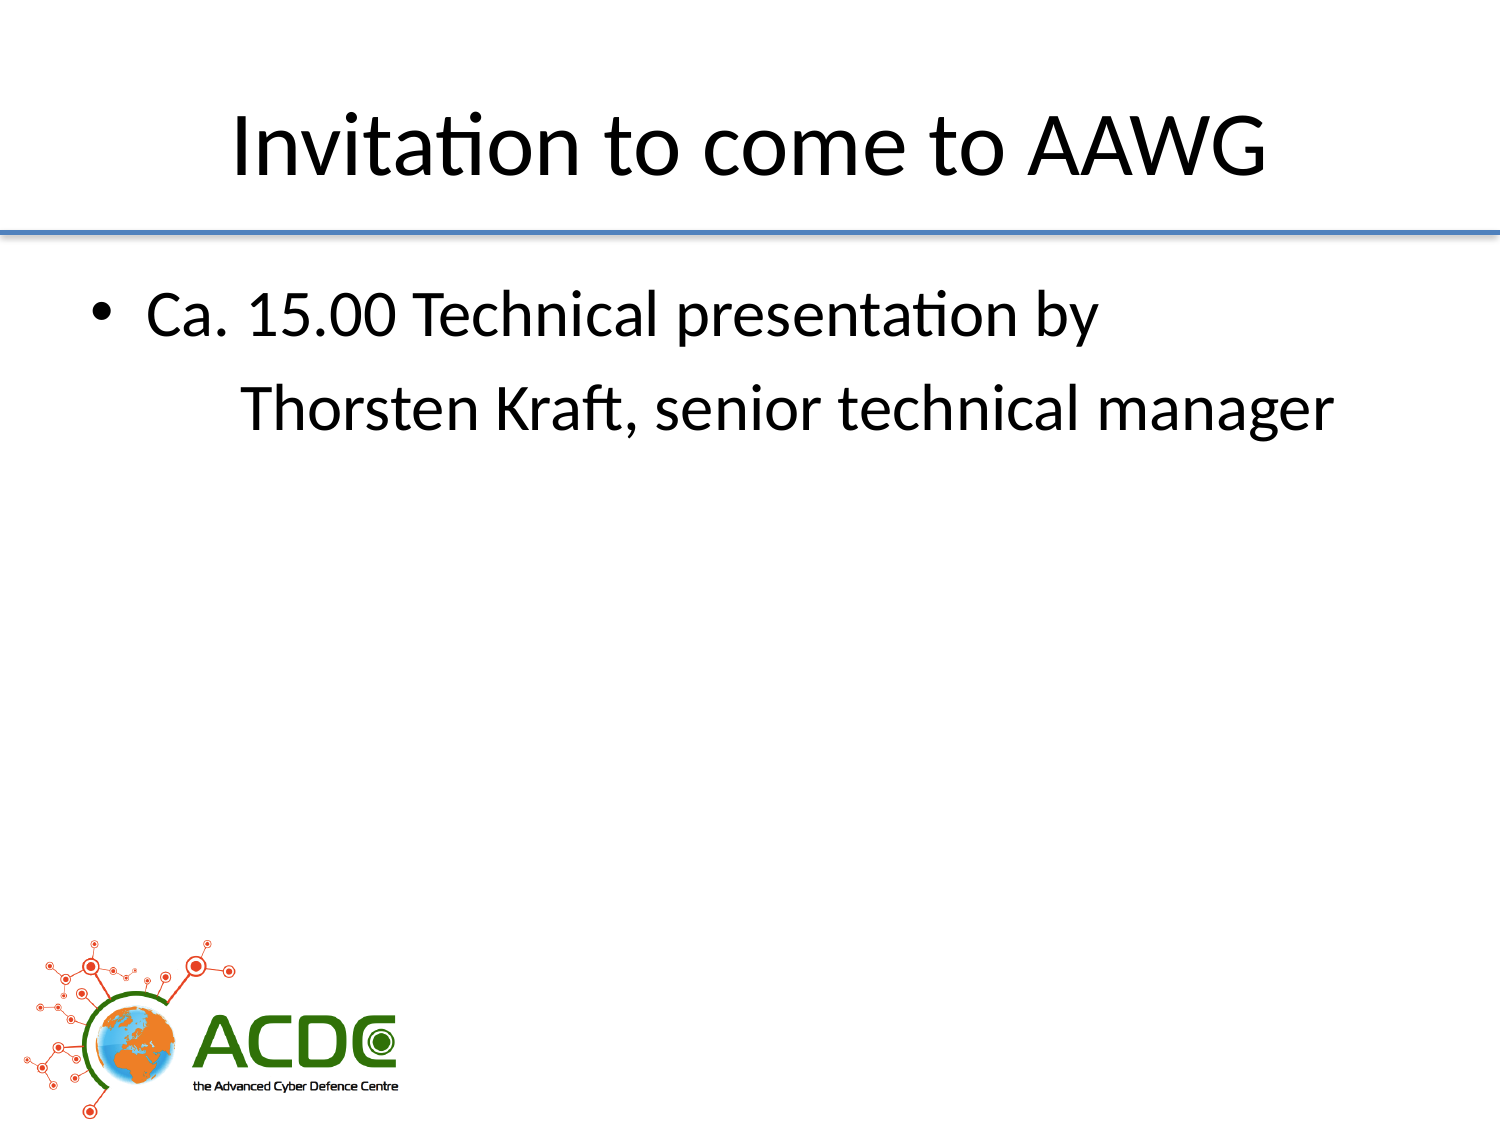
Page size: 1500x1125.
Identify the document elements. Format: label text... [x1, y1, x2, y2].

title Invitation to come to AAWG [75, 45, 1425, 233]
picture [0, 934, 431, 1125]
list Ca. 15.00 Technical presentation by Thorsten Kraft, senior technical manager [75, 262, 1425, 1005]
